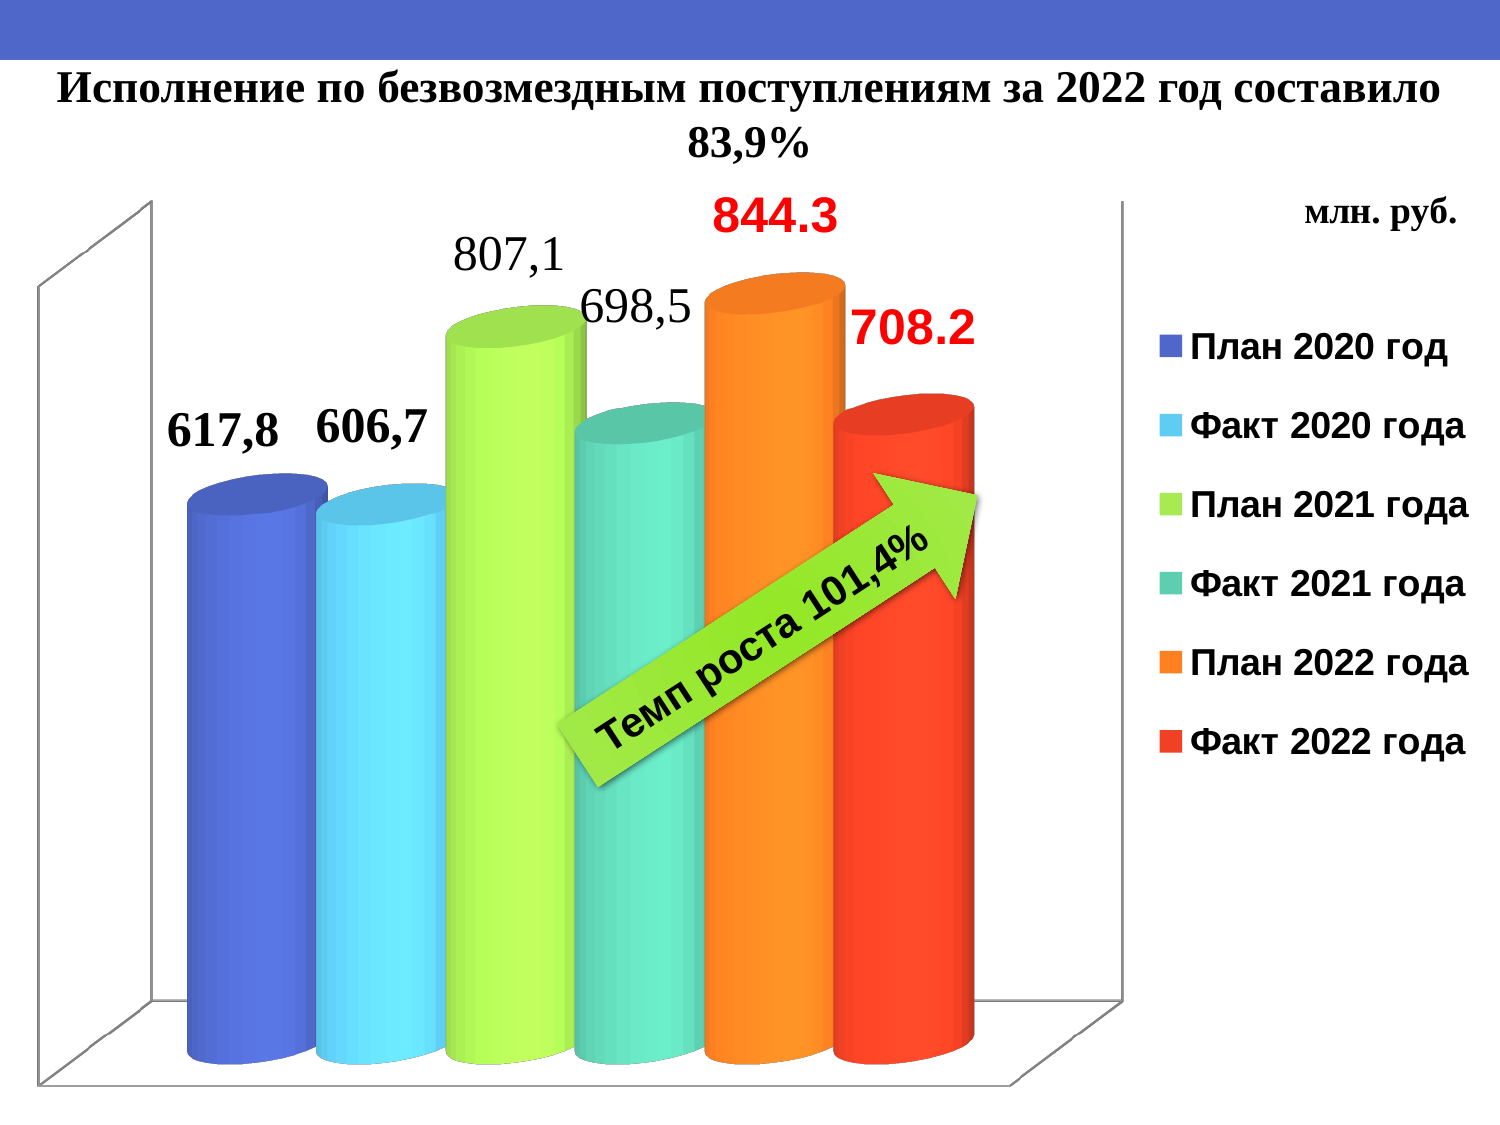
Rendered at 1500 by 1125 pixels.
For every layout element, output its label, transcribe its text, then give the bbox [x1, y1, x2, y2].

chart [18, 174, 1495, 1109]
list Исполнение по безвозмездным поступлениям за 2022 год составило 83,9% [24, 50, 1463, 172]
